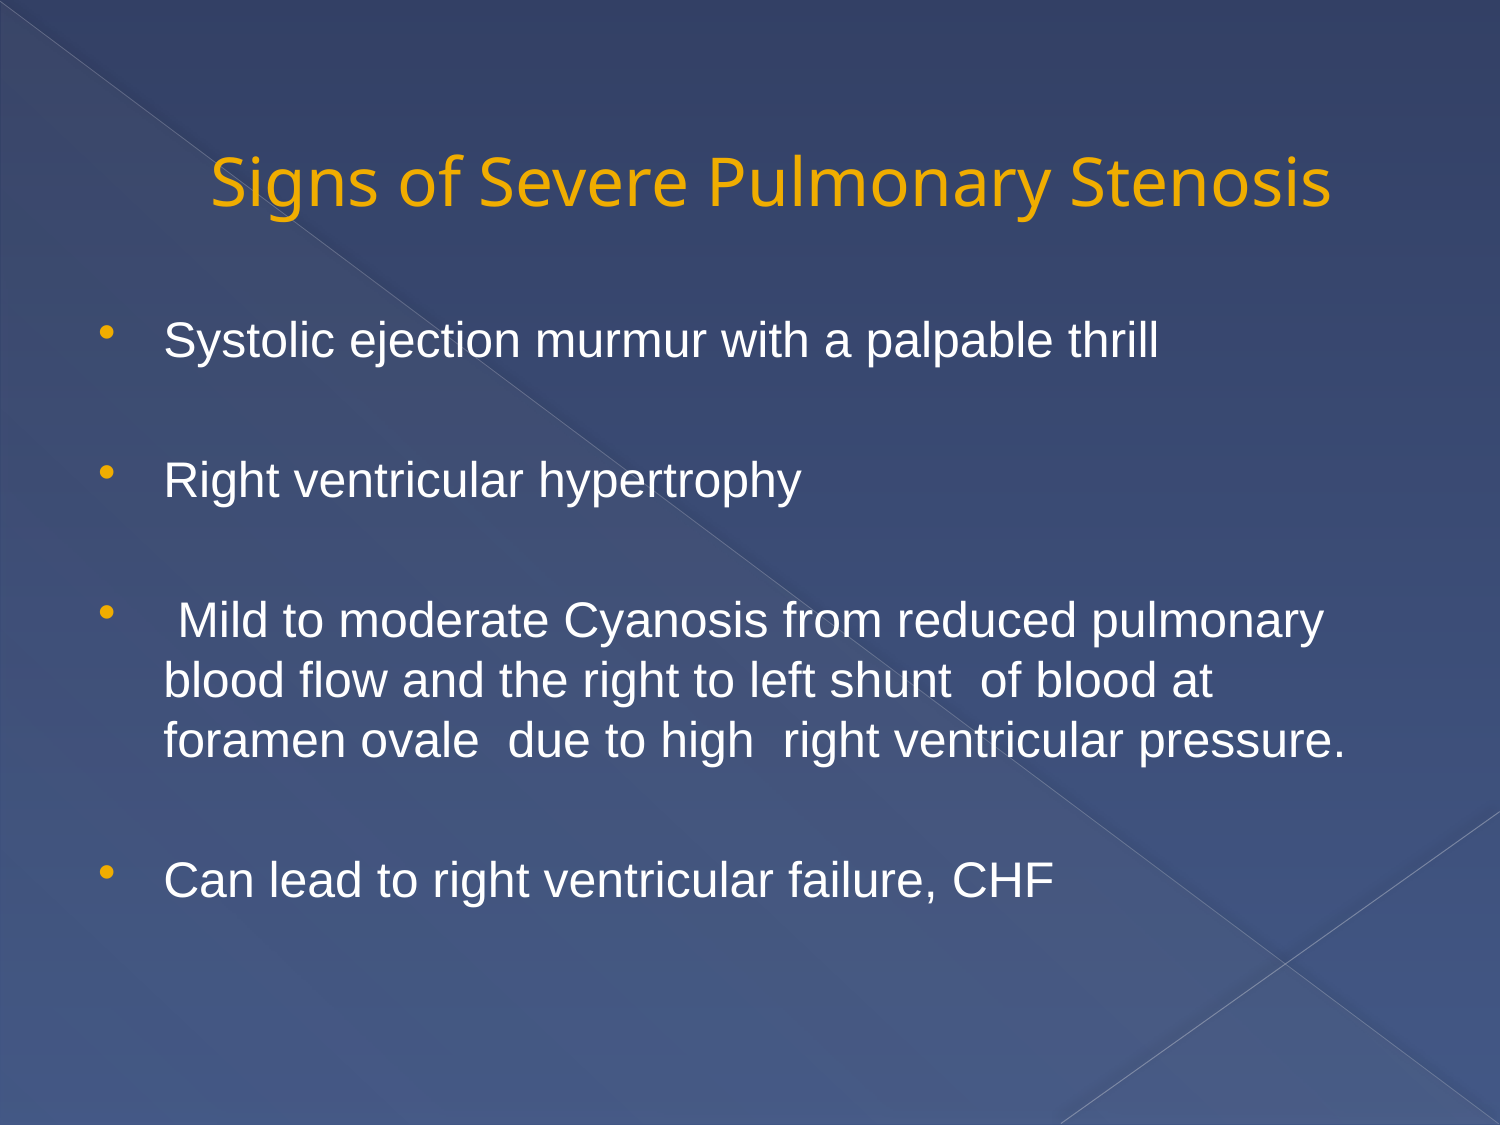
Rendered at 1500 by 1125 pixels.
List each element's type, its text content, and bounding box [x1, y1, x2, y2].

title Signs of Severe Pulmonary Stenosis [75, 87, 1425, 263]
list Systolic ejection murmur with a palpable thrill Right ventricular hypertrophy Mild to moderate Cyanosis from reduced pulmonary blood flow and the right to left shunt of blood at foramen ovale due to high right ventricular pressure. Can lead to right ventricular failure, CHF [75, 299, 1425, 1010]
